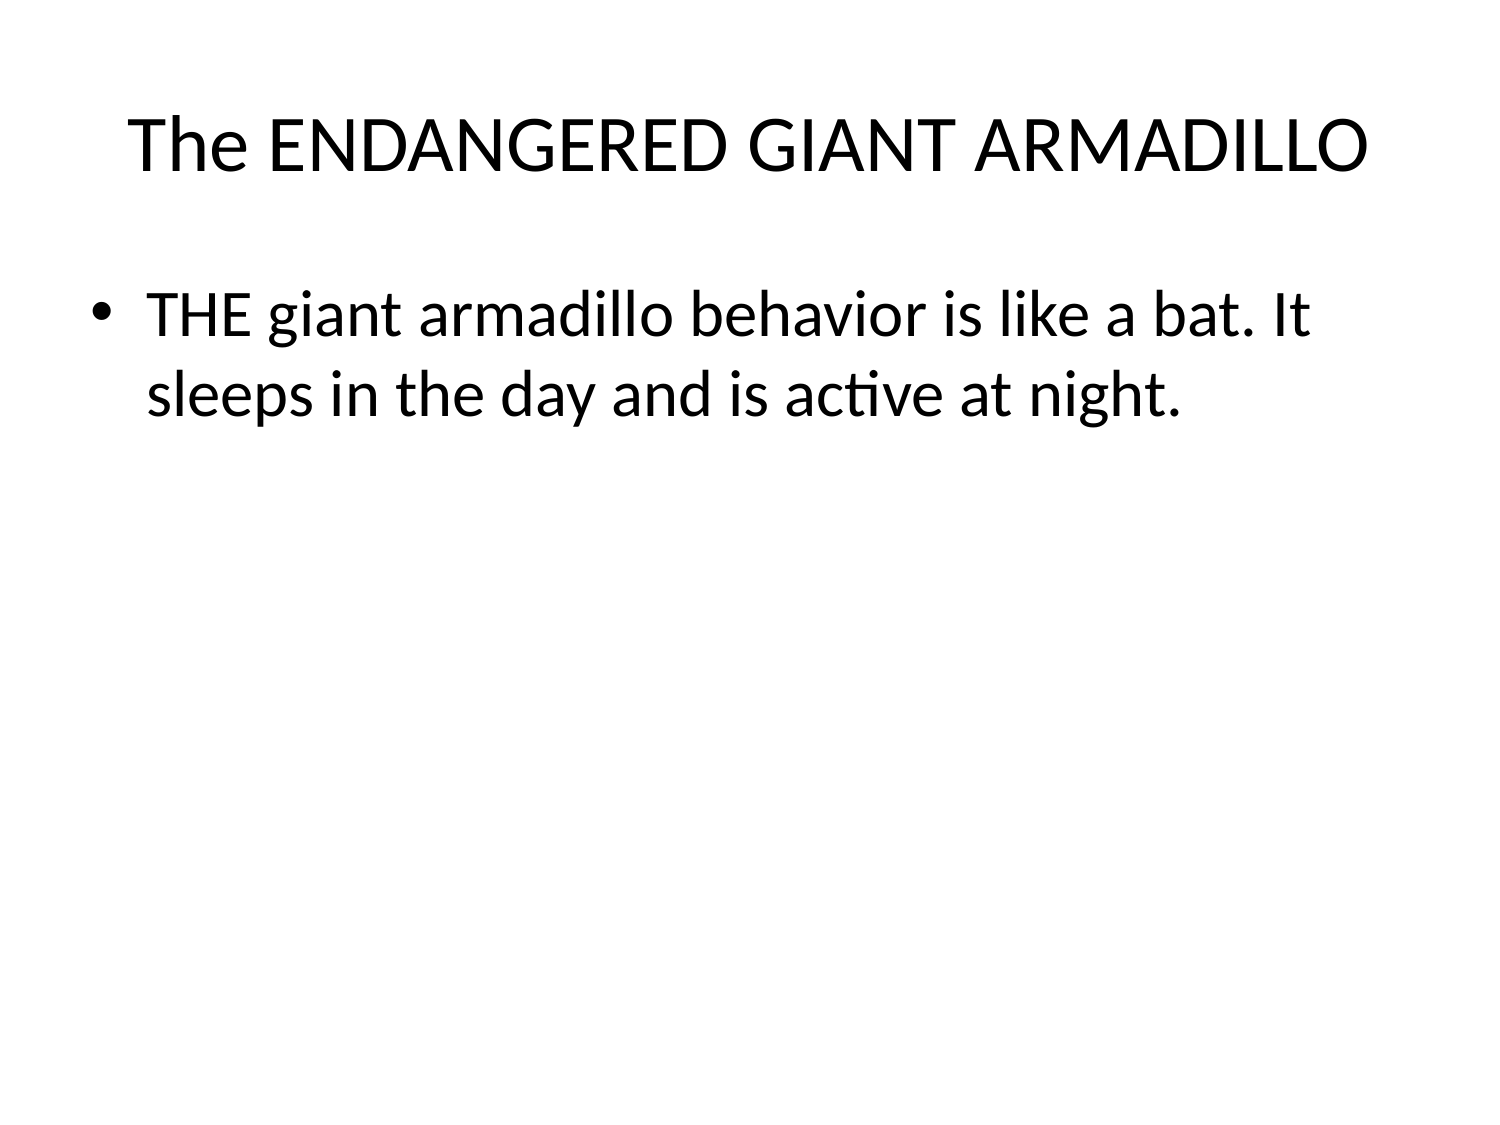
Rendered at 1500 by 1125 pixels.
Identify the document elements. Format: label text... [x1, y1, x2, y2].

list THE giant armadillo behavior is like a bat. It sleeps in the day and is active at night. [75, 262, 1425, 1005]
title The ENDANGERED GIANT ARMADILLO [75, 45, 1425, 233]
